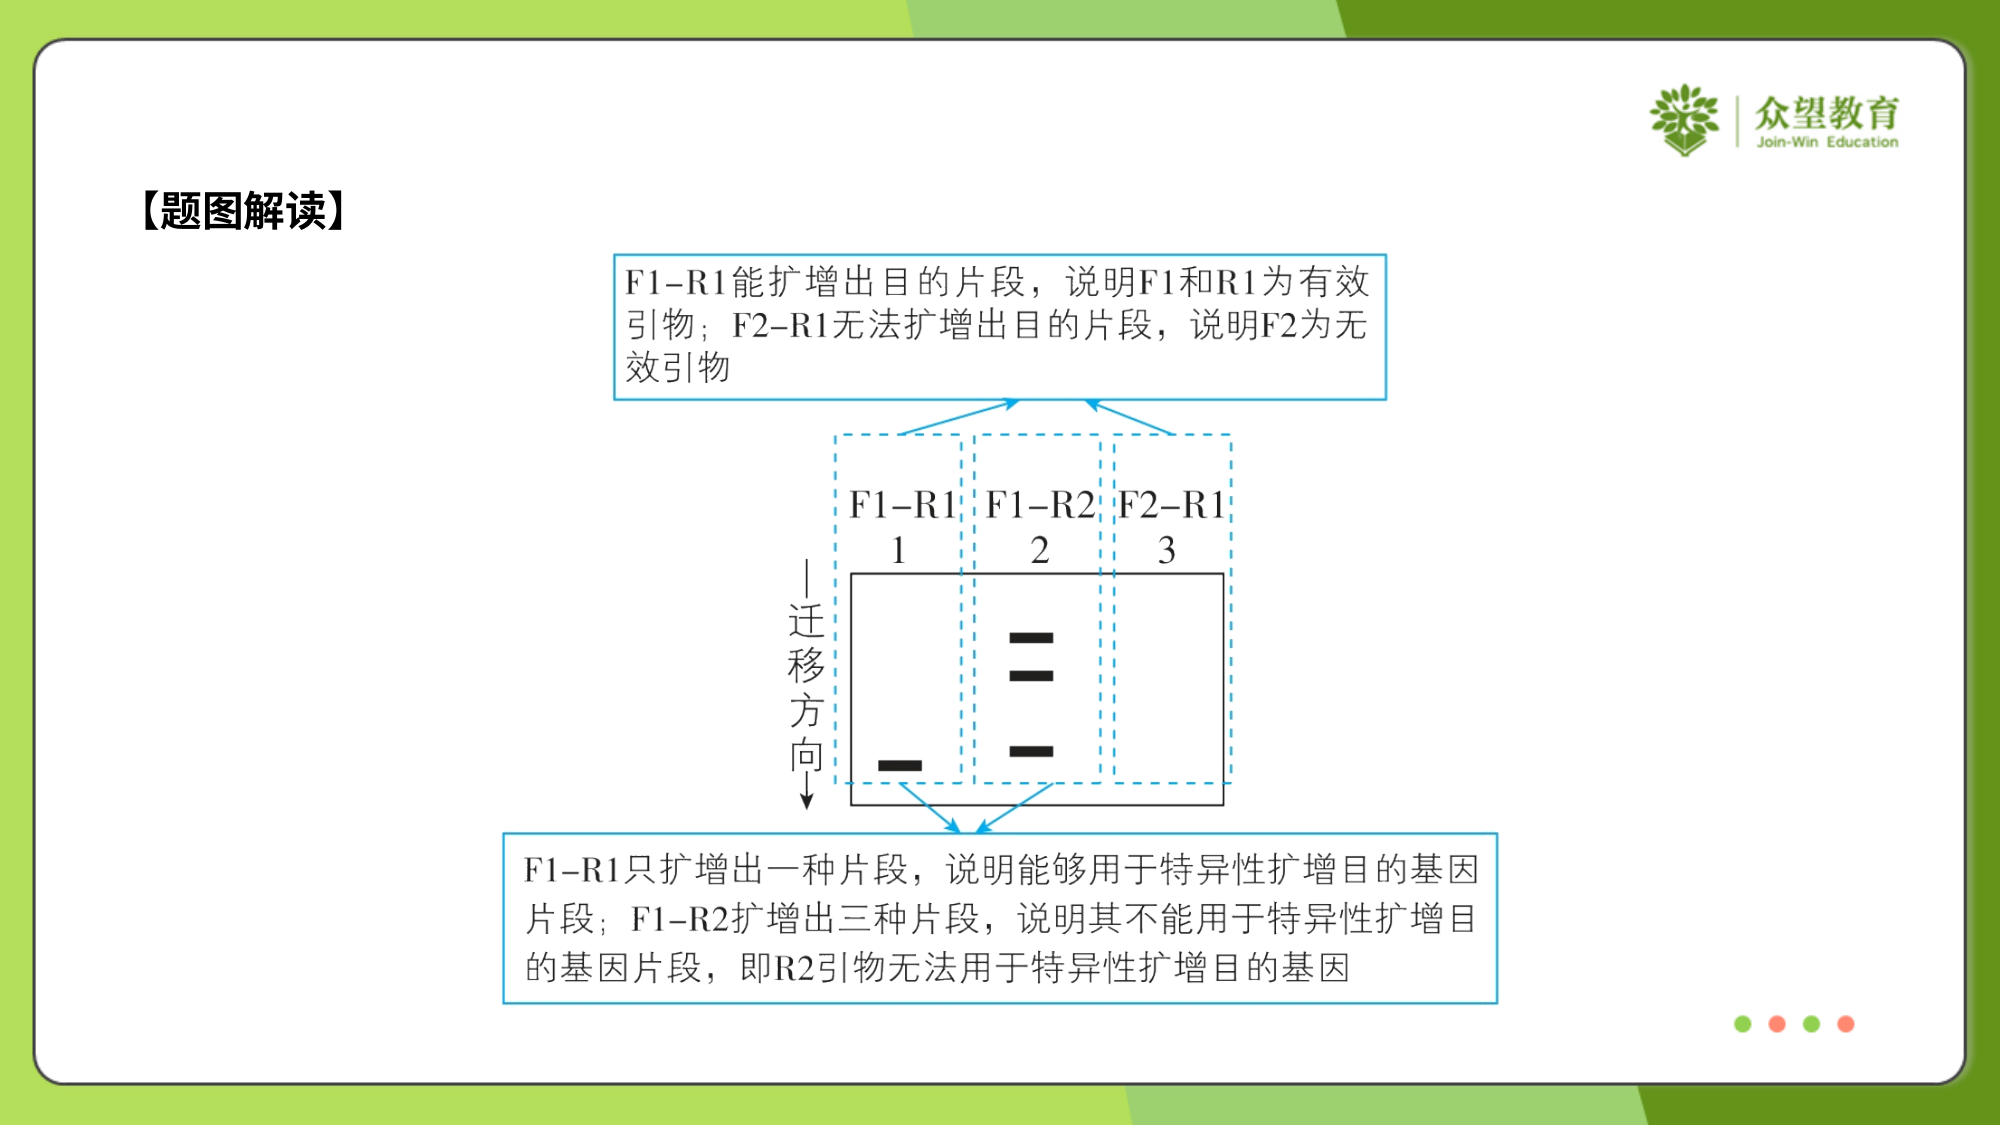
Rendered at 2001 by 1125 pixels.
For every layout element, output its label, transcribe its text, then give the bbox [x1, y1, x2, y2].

picture [0, 0, 2000, 1125]
text_box 【题图解读】 [118, 159, 1883, 227]
